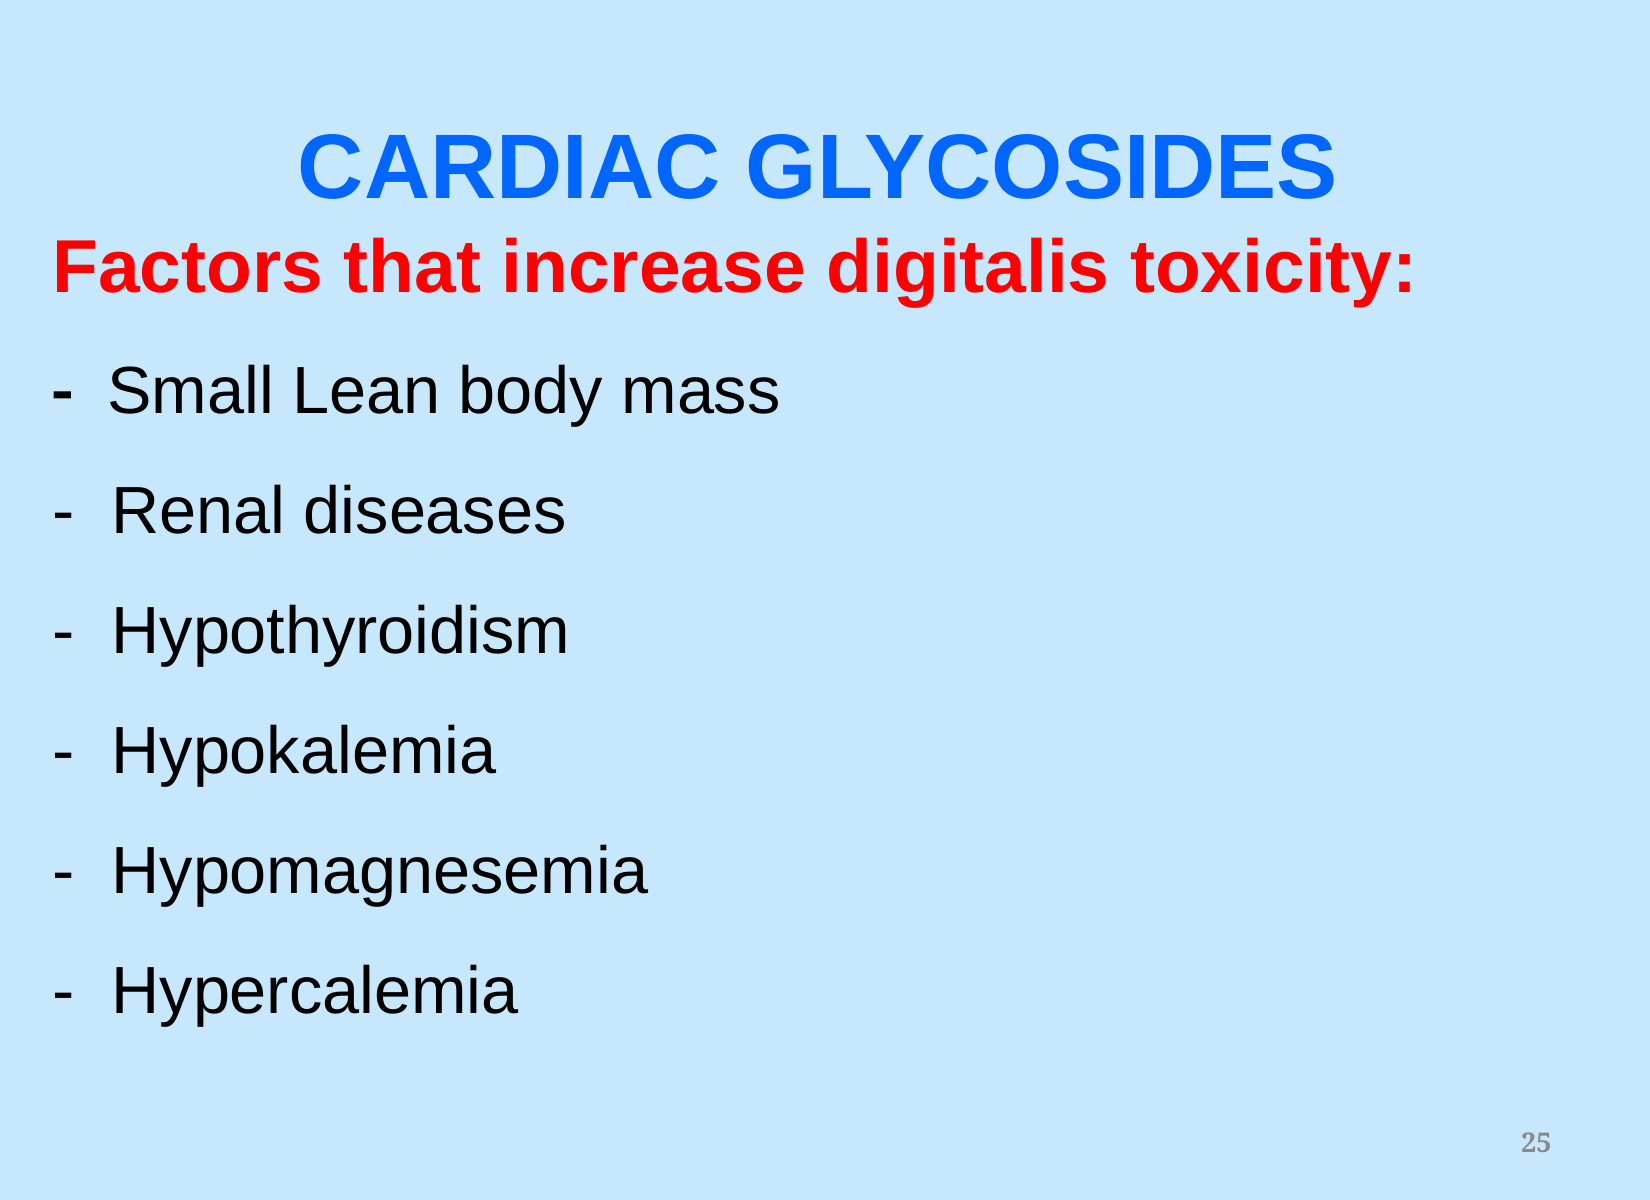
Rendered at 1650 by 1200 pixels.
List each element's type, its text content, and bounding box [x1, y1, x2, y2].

text_box CARDIAC GLYCOSIDES Factors that increase digitalis toxicity: - Small Lean body mass - Renal diseases - Hypothyroidism - Hypokalemia - Hypomagnesemia - Hypercalemia [37, 99, 1600, 1200]
